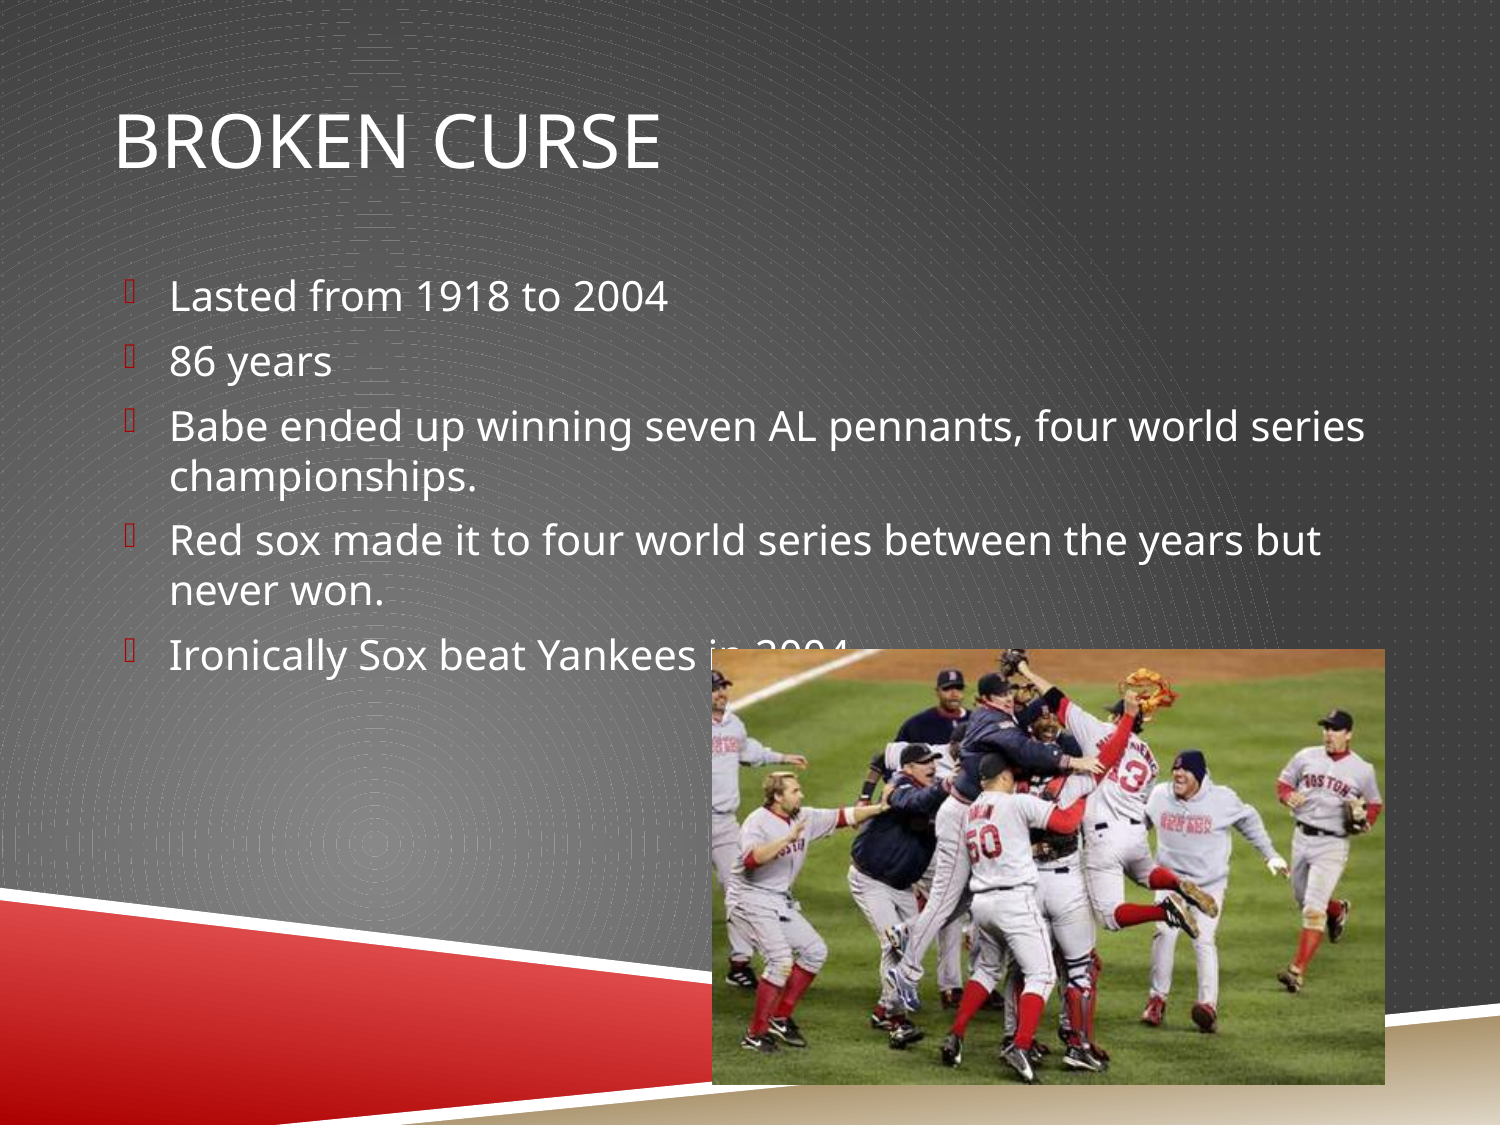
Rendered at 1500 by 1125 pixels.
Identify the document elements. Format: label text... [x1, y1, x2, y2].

title Broken Curse [112, 45, 1388, 233]
picture [712, 649, 1385, 1085]
list Lasted from 1918 to 2004 86 years Babe ended up winning seven AL pennants, four world series championships. Red sox made it to four world series between the years but never won. Ironically Sox beat Yankees in 2004 [112, 262, 1388, 875]
